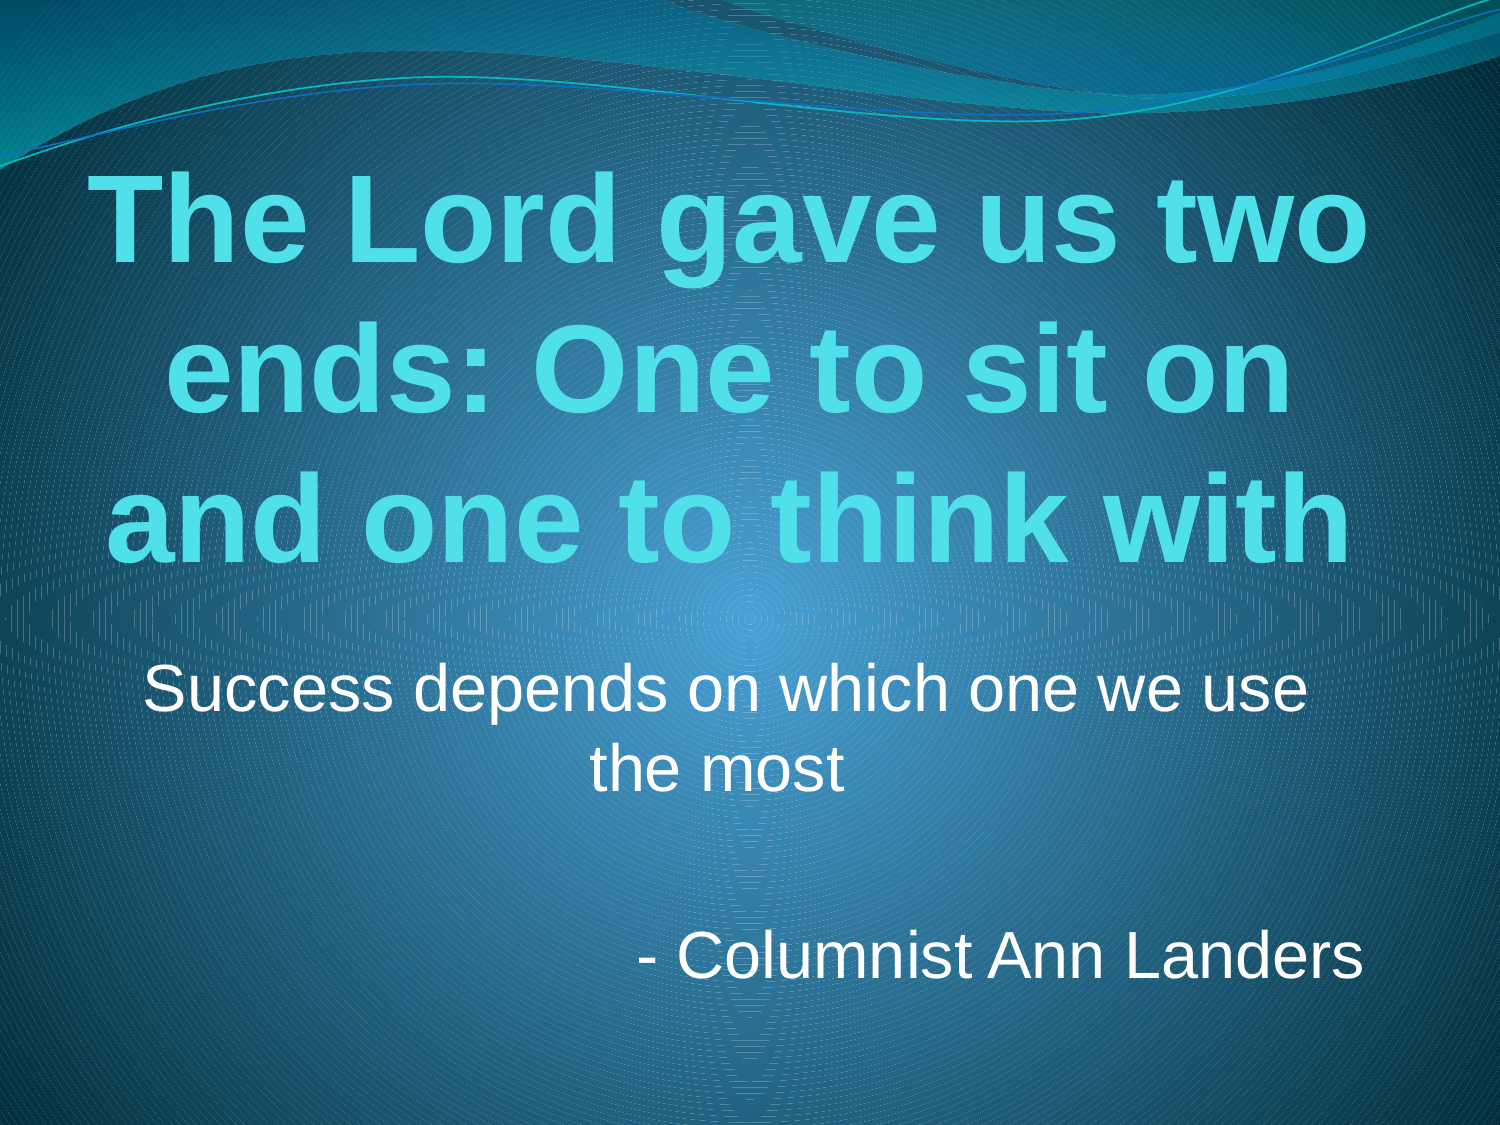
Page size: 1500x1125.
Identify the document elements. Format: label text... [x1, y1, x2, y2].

title The Lord gave us two ends: One to sit on and one to think with [87, 200, 1376, 588]
subtitle Success depends on which one we use the most - Columnist Ann Landers [87, 637, 1376, 925]
